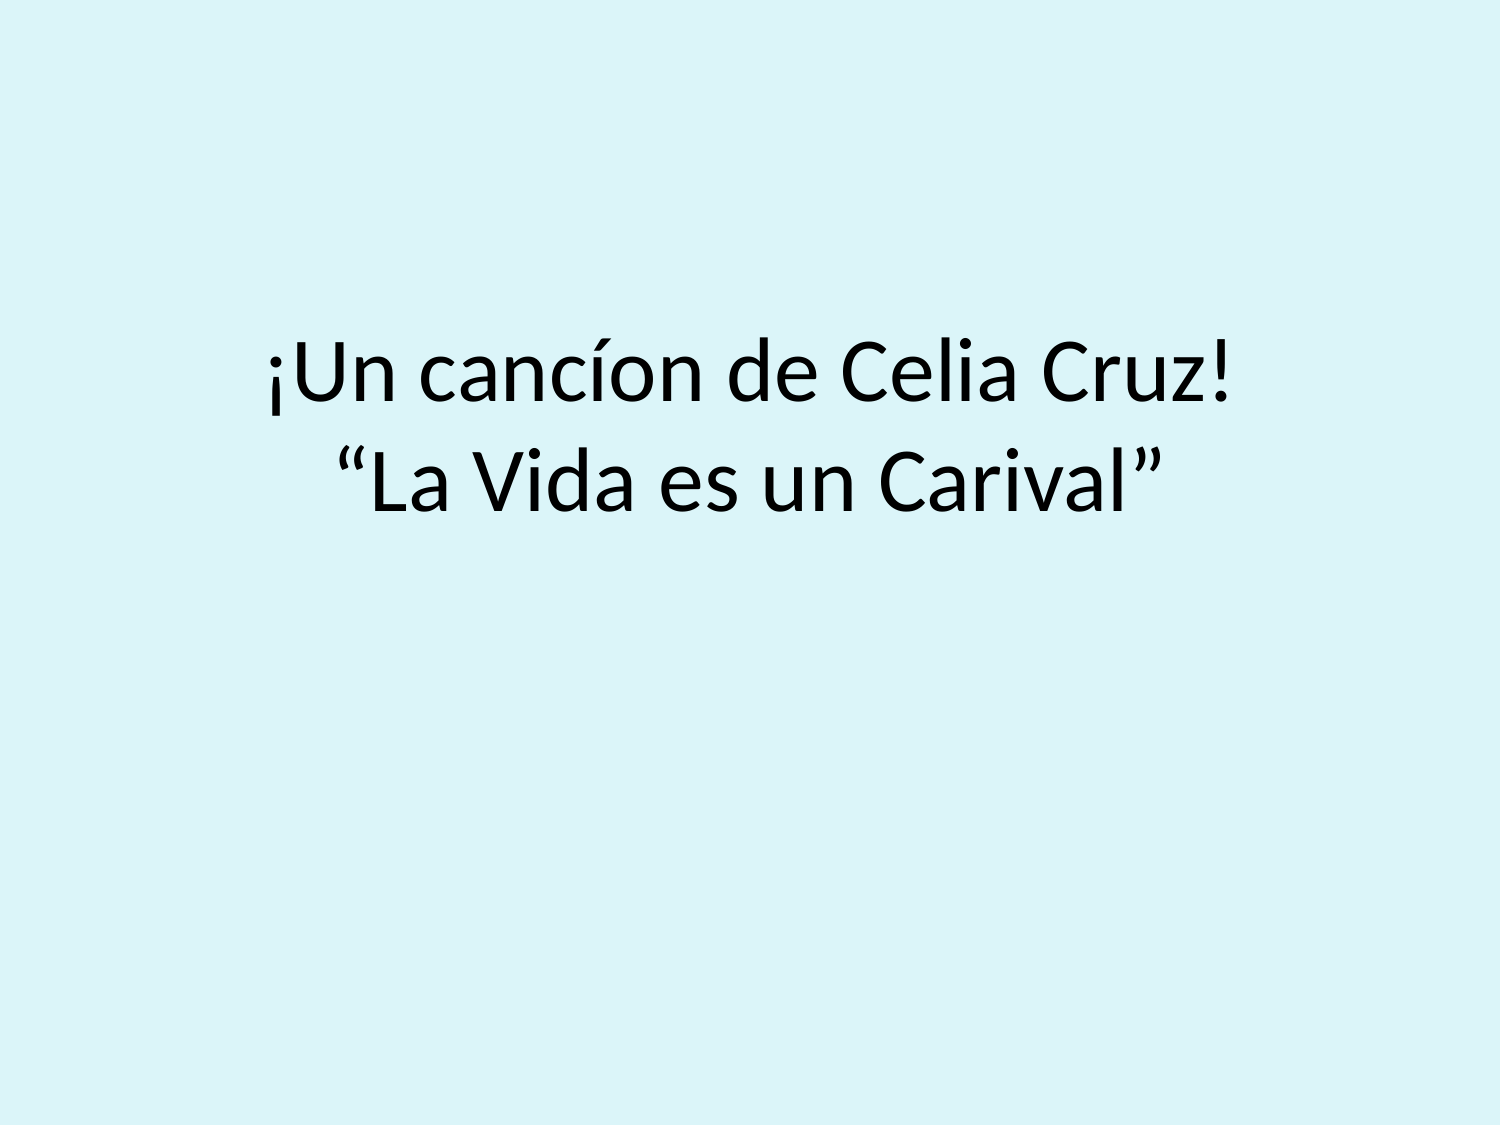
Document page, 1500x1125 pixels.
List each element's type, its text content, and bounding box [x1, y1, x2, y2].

title ¡Un cancíon de Celia Cruz! “La Vida es un Carival” [75, 45, 1425, 794]
